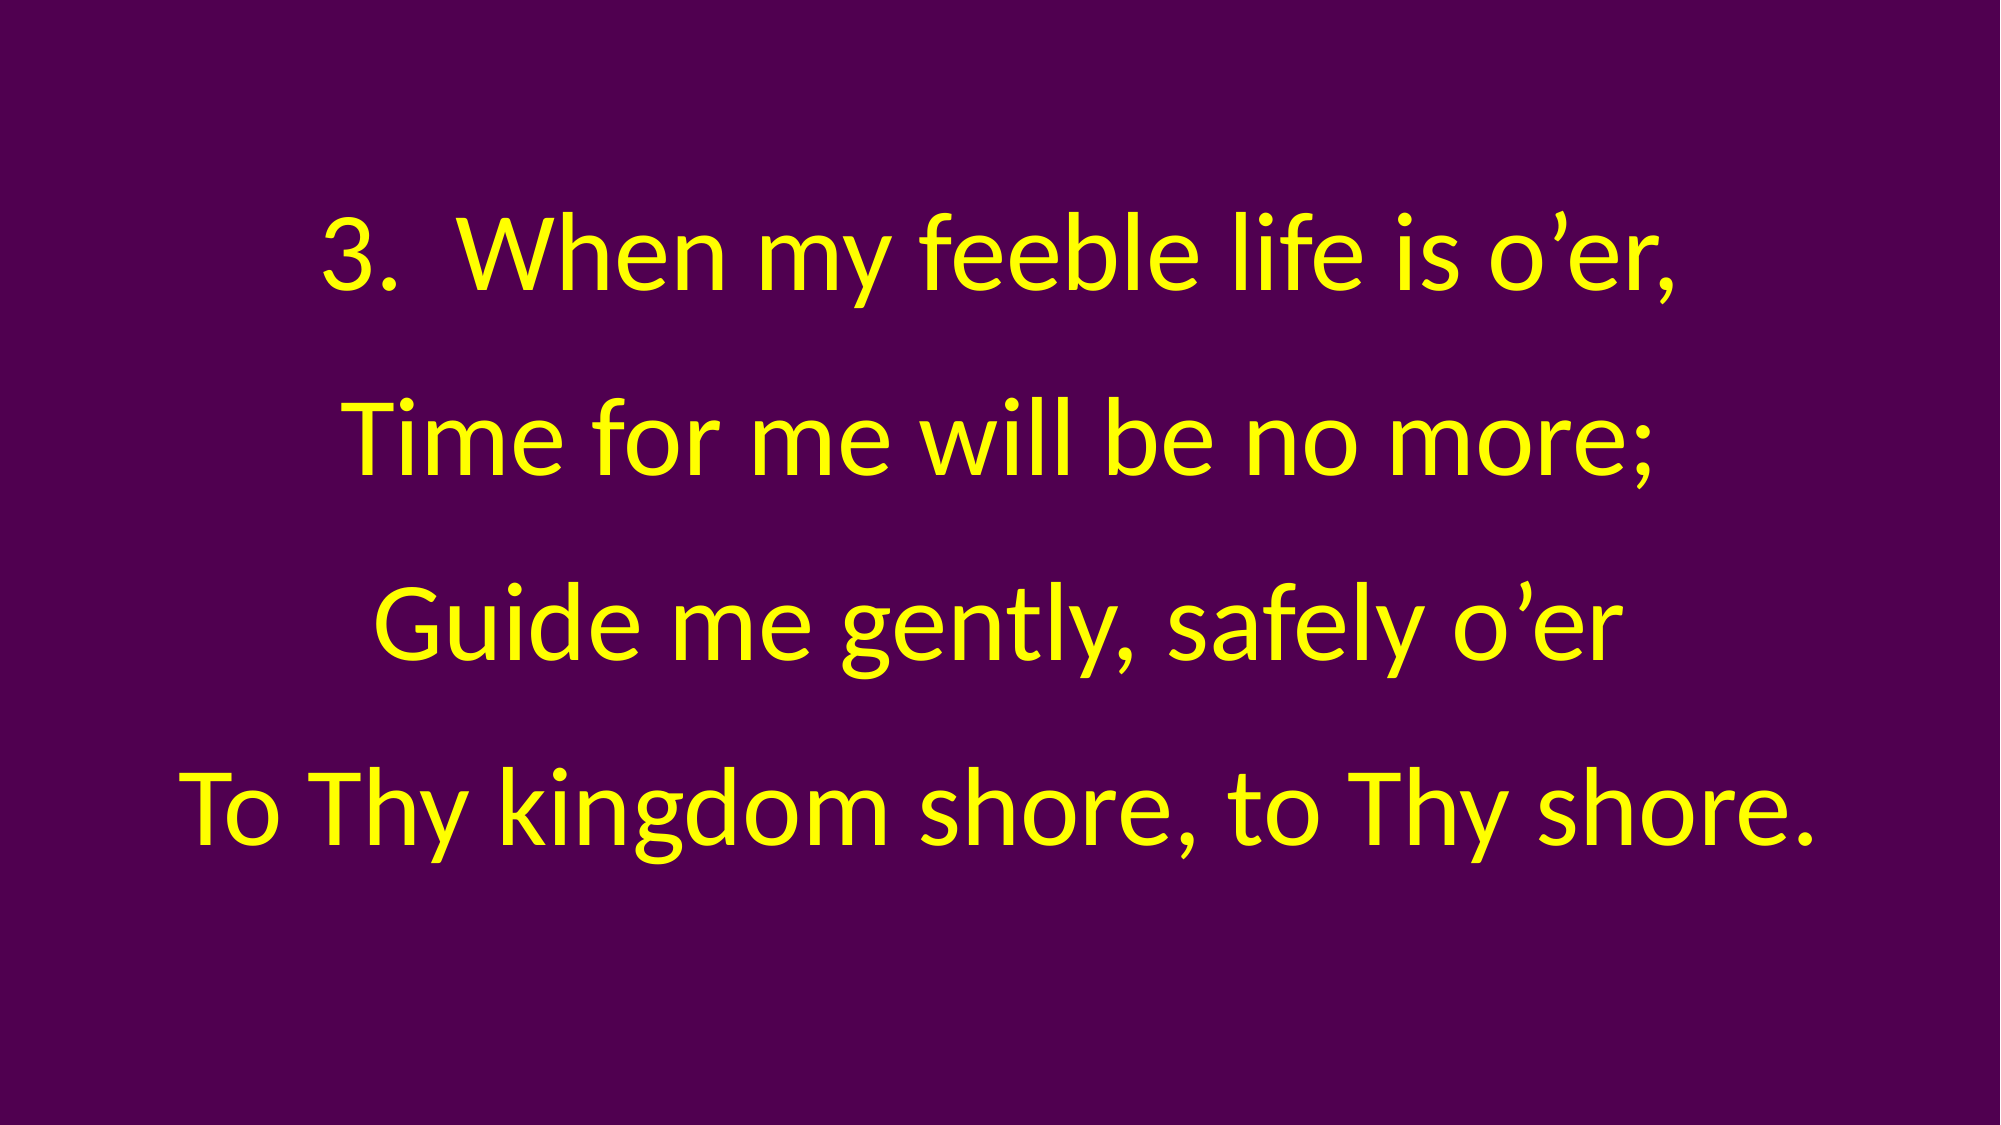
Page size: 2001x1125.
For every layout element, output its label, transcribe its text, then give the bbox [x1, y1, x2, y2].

text_box 3. When my feeble life is o’er, Time for me will be no more; Guide me gently, safely o’er To Thy kingdom shore, to Thy shore. [0, 170, 2000, 876]
